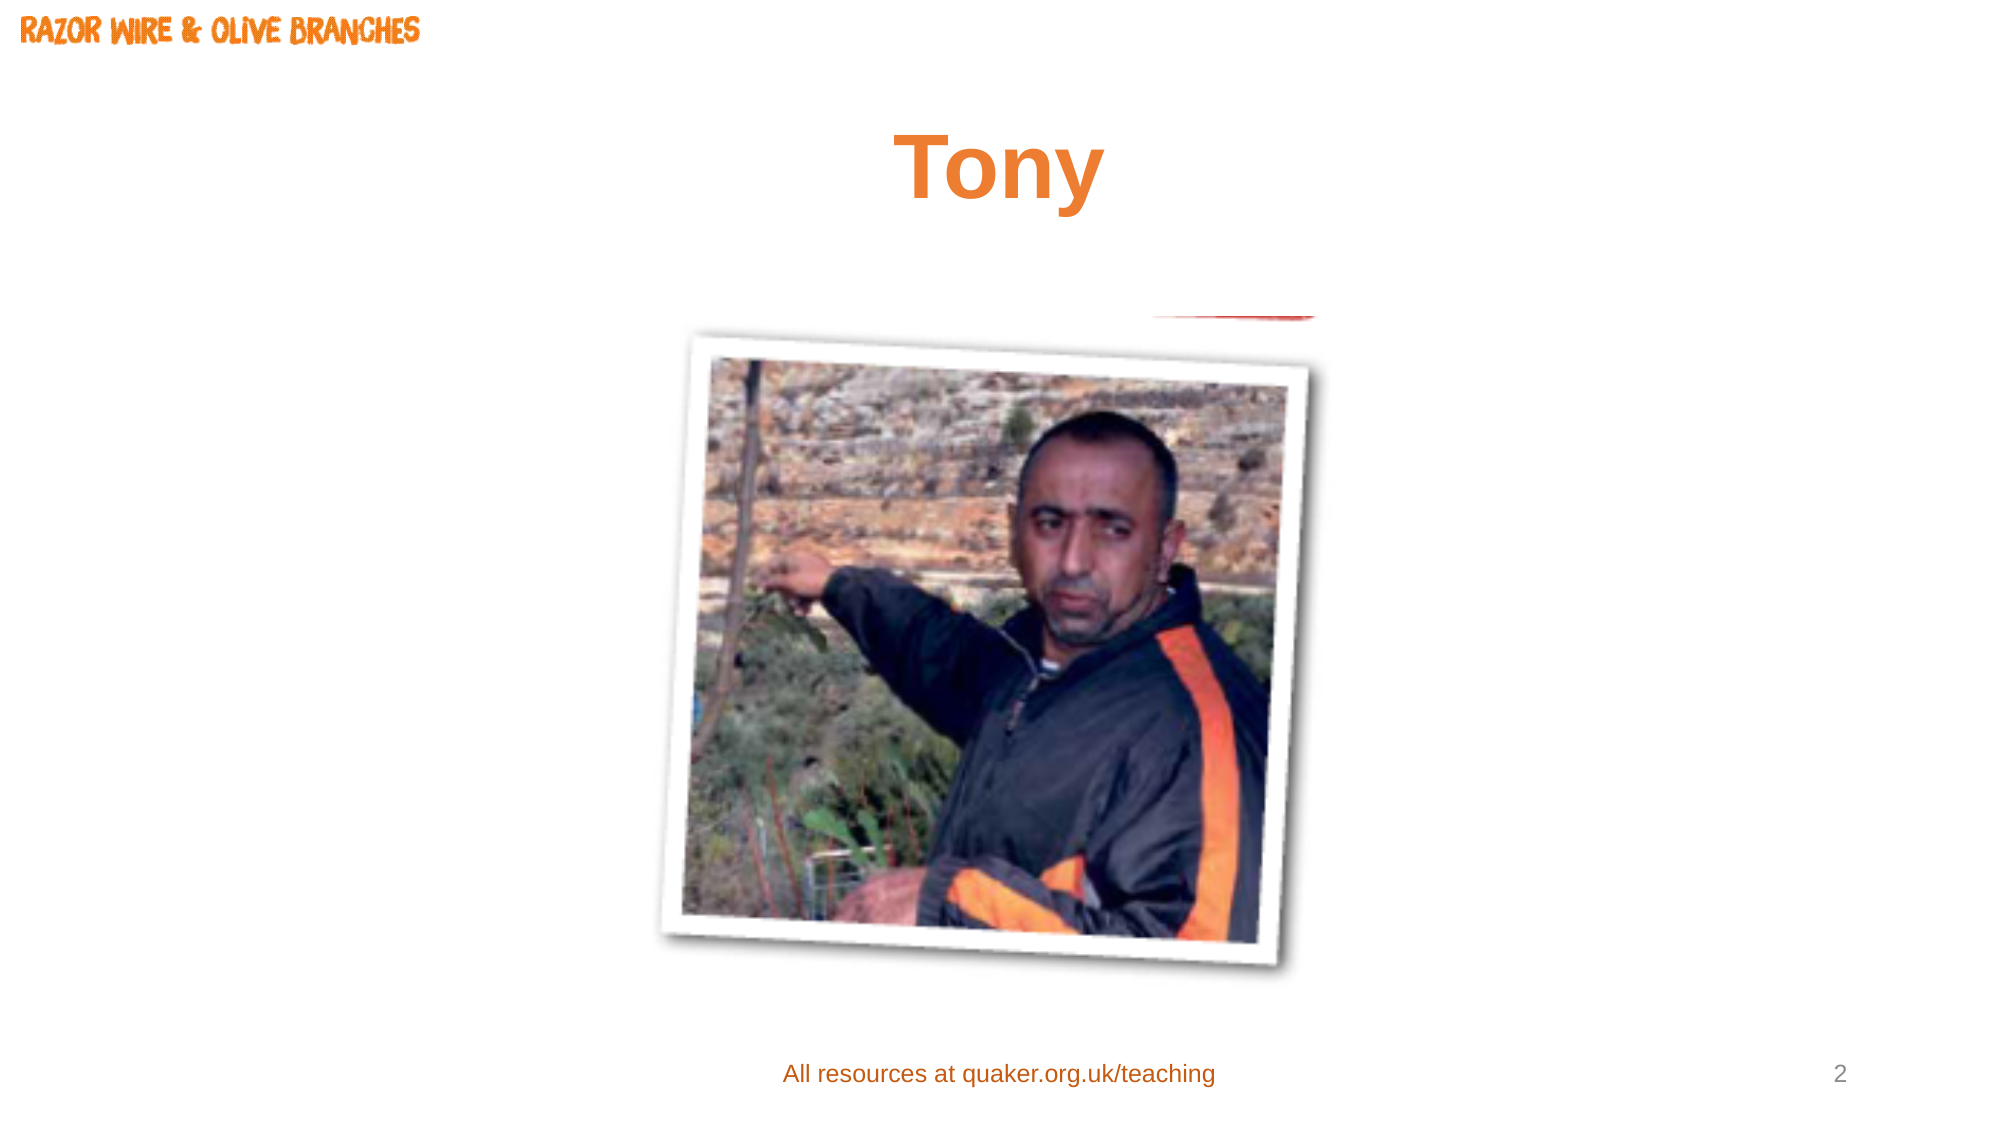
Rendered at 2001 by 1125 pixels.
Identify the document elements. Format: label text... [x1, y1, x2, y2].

slide_number 2 [1412, 1042, 1863, 1103]
title Tony [137, 59, 1863, 278]
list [634, 316, 1338, 1004]
footer All resources at quaker.org.uk/teaching [662, 1042, 1338, 1103]
